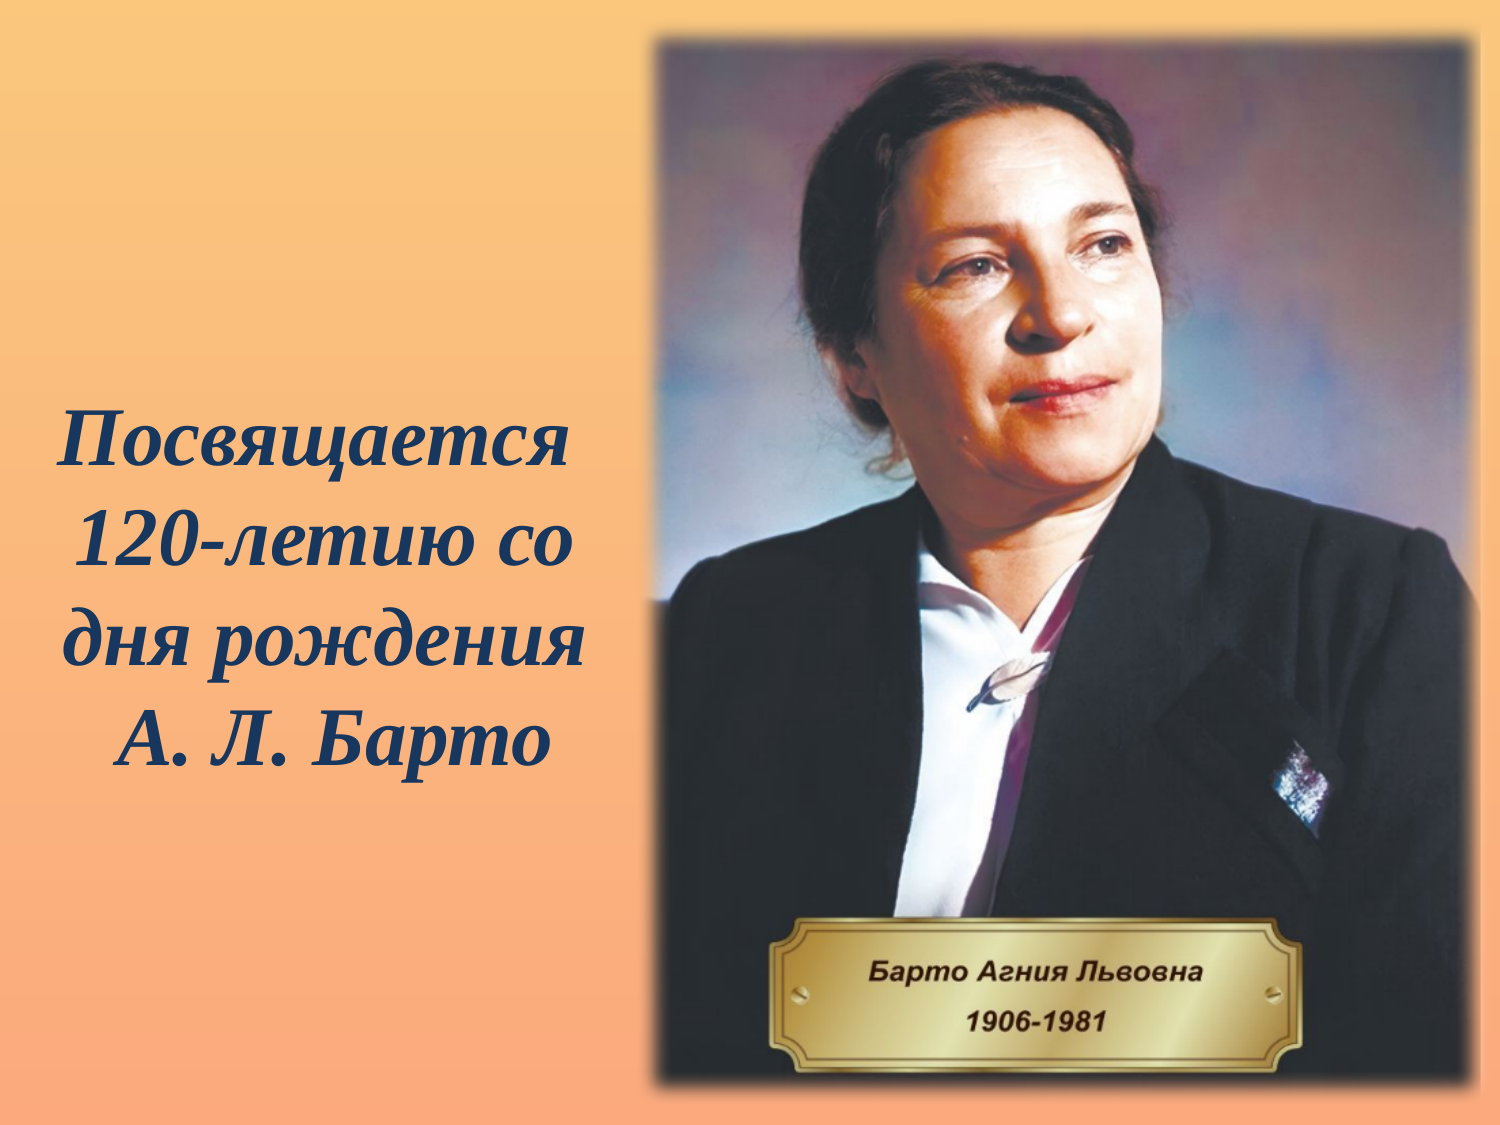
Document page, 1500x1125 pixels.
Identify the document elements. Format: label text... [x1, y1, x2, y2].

picture [637, 20, 1489, 1104]
text_box Посвящается 120-летию со дня рождения А. Л. Барто [24, 374, 625, 790]
